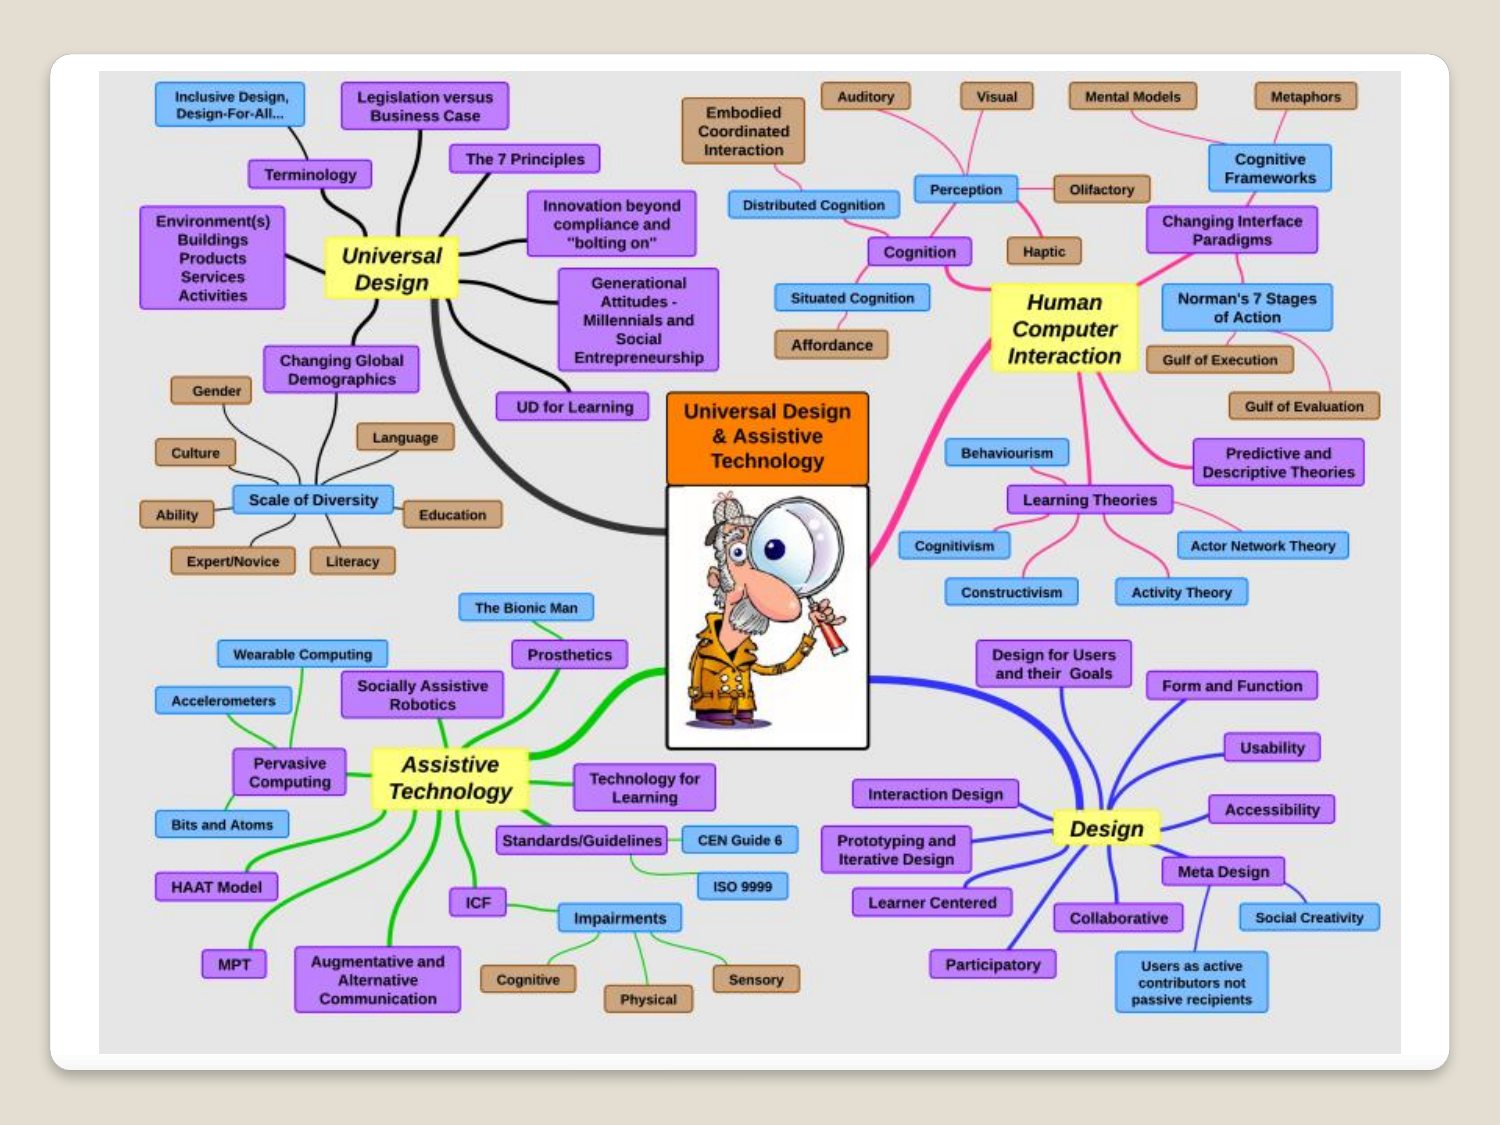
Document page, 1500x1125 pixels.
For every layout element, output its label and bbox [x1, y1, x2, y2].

picture [98, 70, 1401, 1055]
